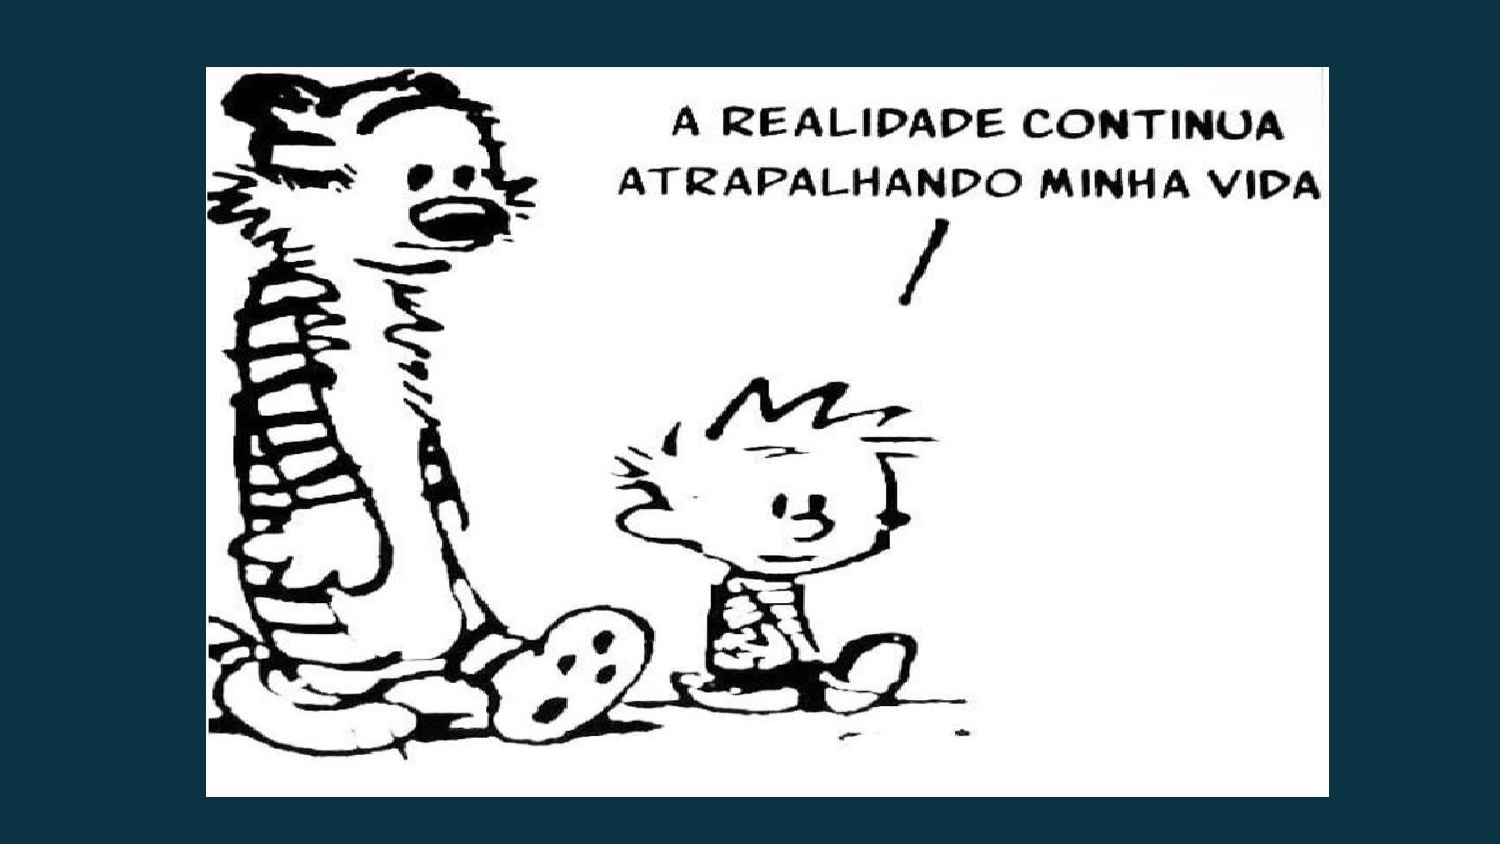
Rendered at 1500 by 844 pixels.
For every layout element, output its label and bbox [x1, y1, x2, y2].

picture [206, 67, 1329, 797]
